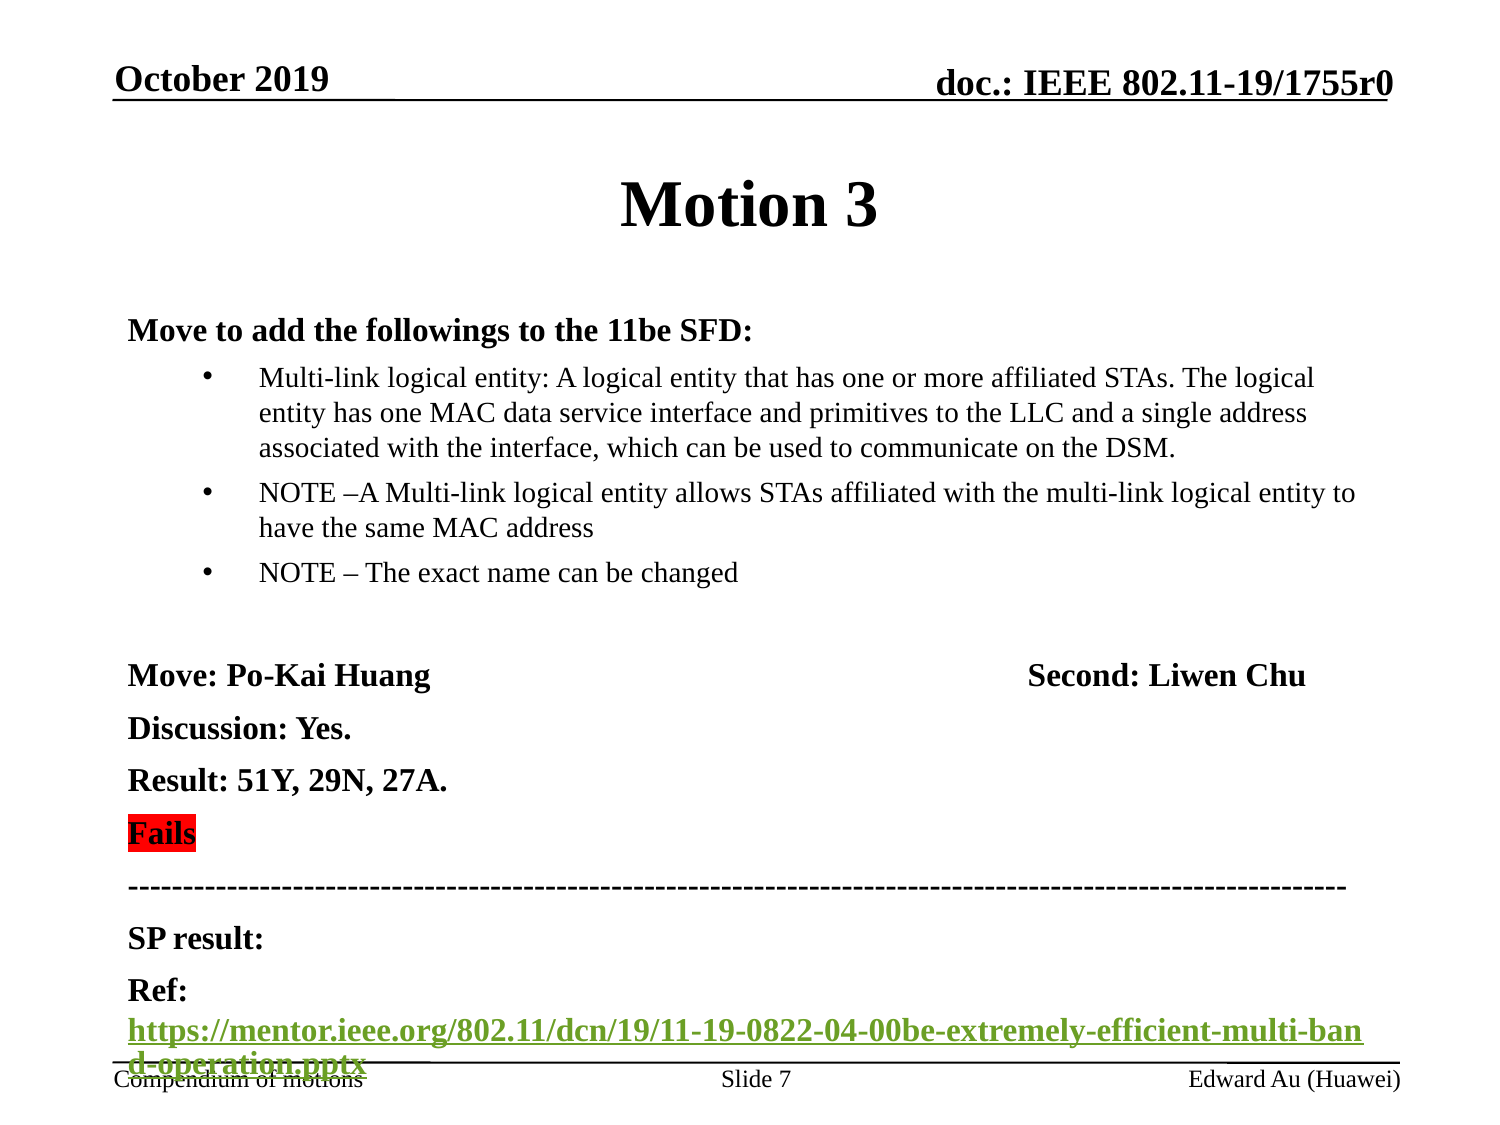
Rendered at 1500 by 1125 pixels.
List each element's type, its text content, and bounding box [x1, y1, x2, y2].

list Move to add the followings to the 11be SFD: Multi-link logical entity: A logical entity that has one or more affiliated STAs. The logical entity has one MAC data service interface and primitives to the LLC and a single address associated with the interface, which can be used to communicate on the DSM. NOTE –A Multi-link logical entity allows STAs affiliated with the multi-link logical entity to have the same MAC address NOTE – The exact name can be changed Move: Po-Kai Huang Second: Liwen Chu Discussion: Yes. Result: 51Y, 29N, 27A. Fails --------------------------------------------------------------------------------------------------------------- SP result: Ref: https://mentor.ieee.org/802.11/dcn/19/11-19-0822-04-00be-extremely-efficient-multi-band-operation.pptx [112, 299, 1388, 1063]
footer Edward Au (Huawei) [878, 1061, 1402, 1093]
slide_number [114, 54, 423, 100]
title Motion 3 [112, 112, 1388, 288]
slide_number Slide 7 [712, 1061, 800, 1123]
